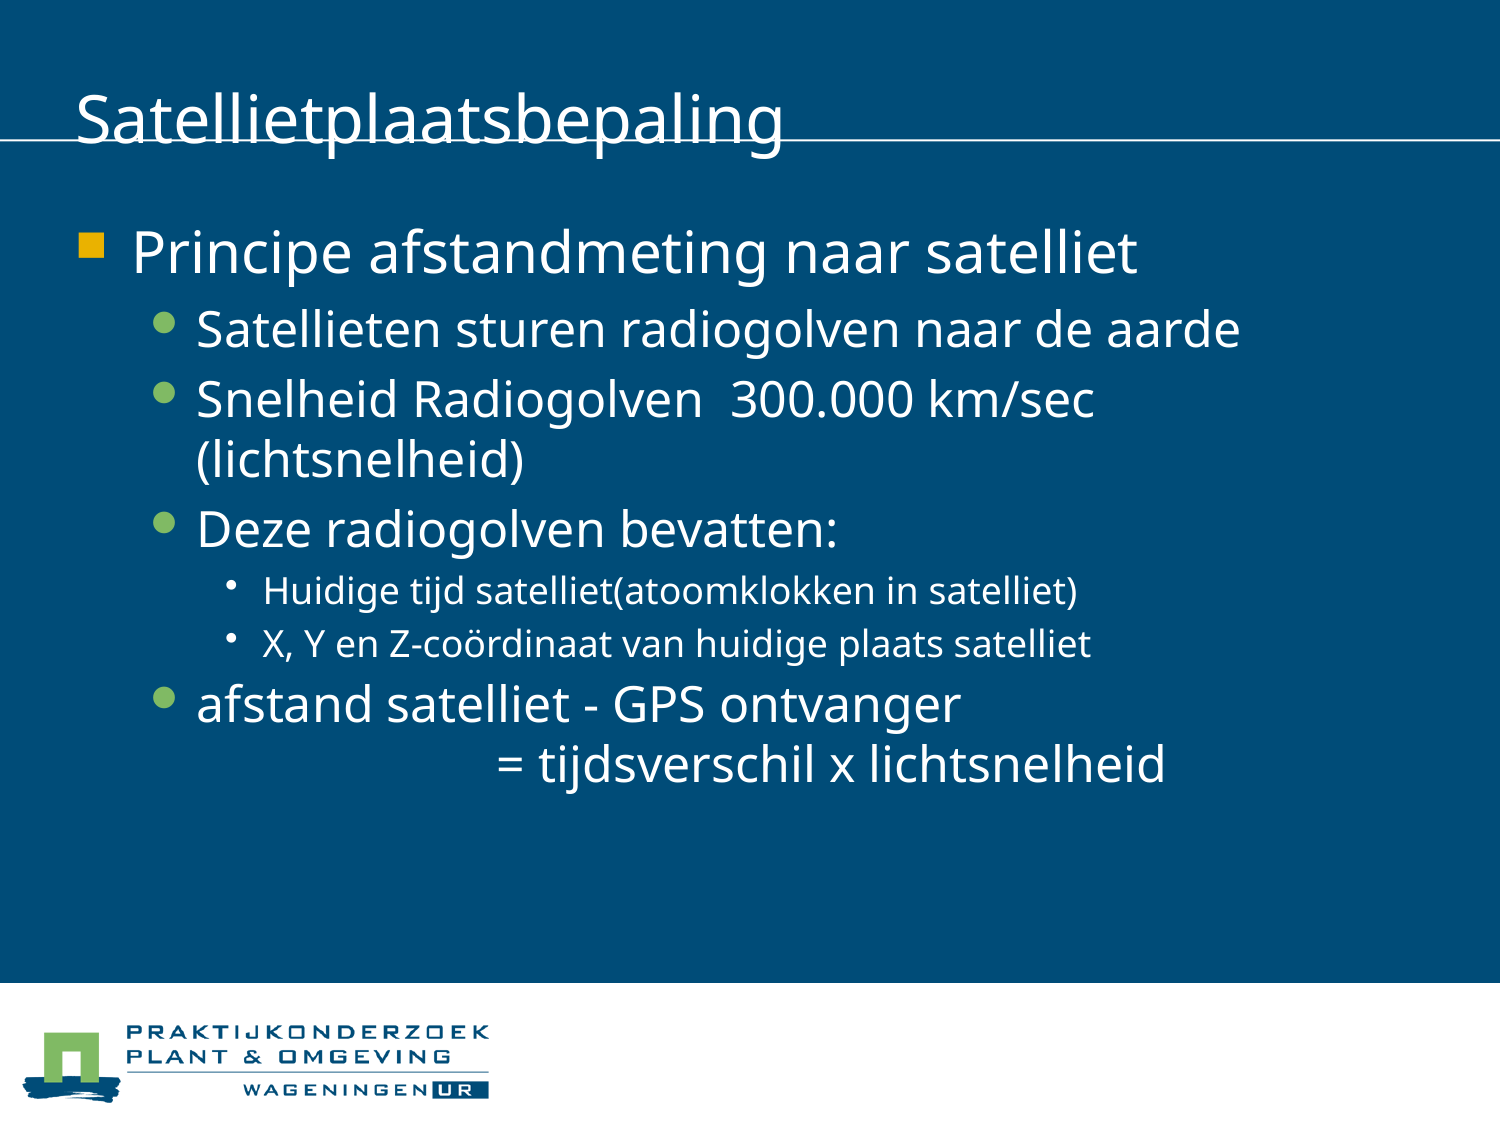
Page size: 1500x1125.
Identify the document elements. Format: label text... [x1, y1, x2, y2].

list Principe afstandmeting naar satelliet Satellieten sturen radiogolven naar de aarde Snelheid Radiogolven 300.000 km/sec (lichtsnelheid) Deze radiogolven bevatten: Huidige tijd satelliet(atoomklokken in satelliet) X, Y en Z-coördinaat van huidige plaats satelliet afstand satelliet - GPS ontvanger = tijdsverschil x lichtsnelheid [74, 224, 1426, 938]
title Satellietplaatsbepaling [74, 60, 1426, 224]
picture [0, 984, 1500, 1125]
